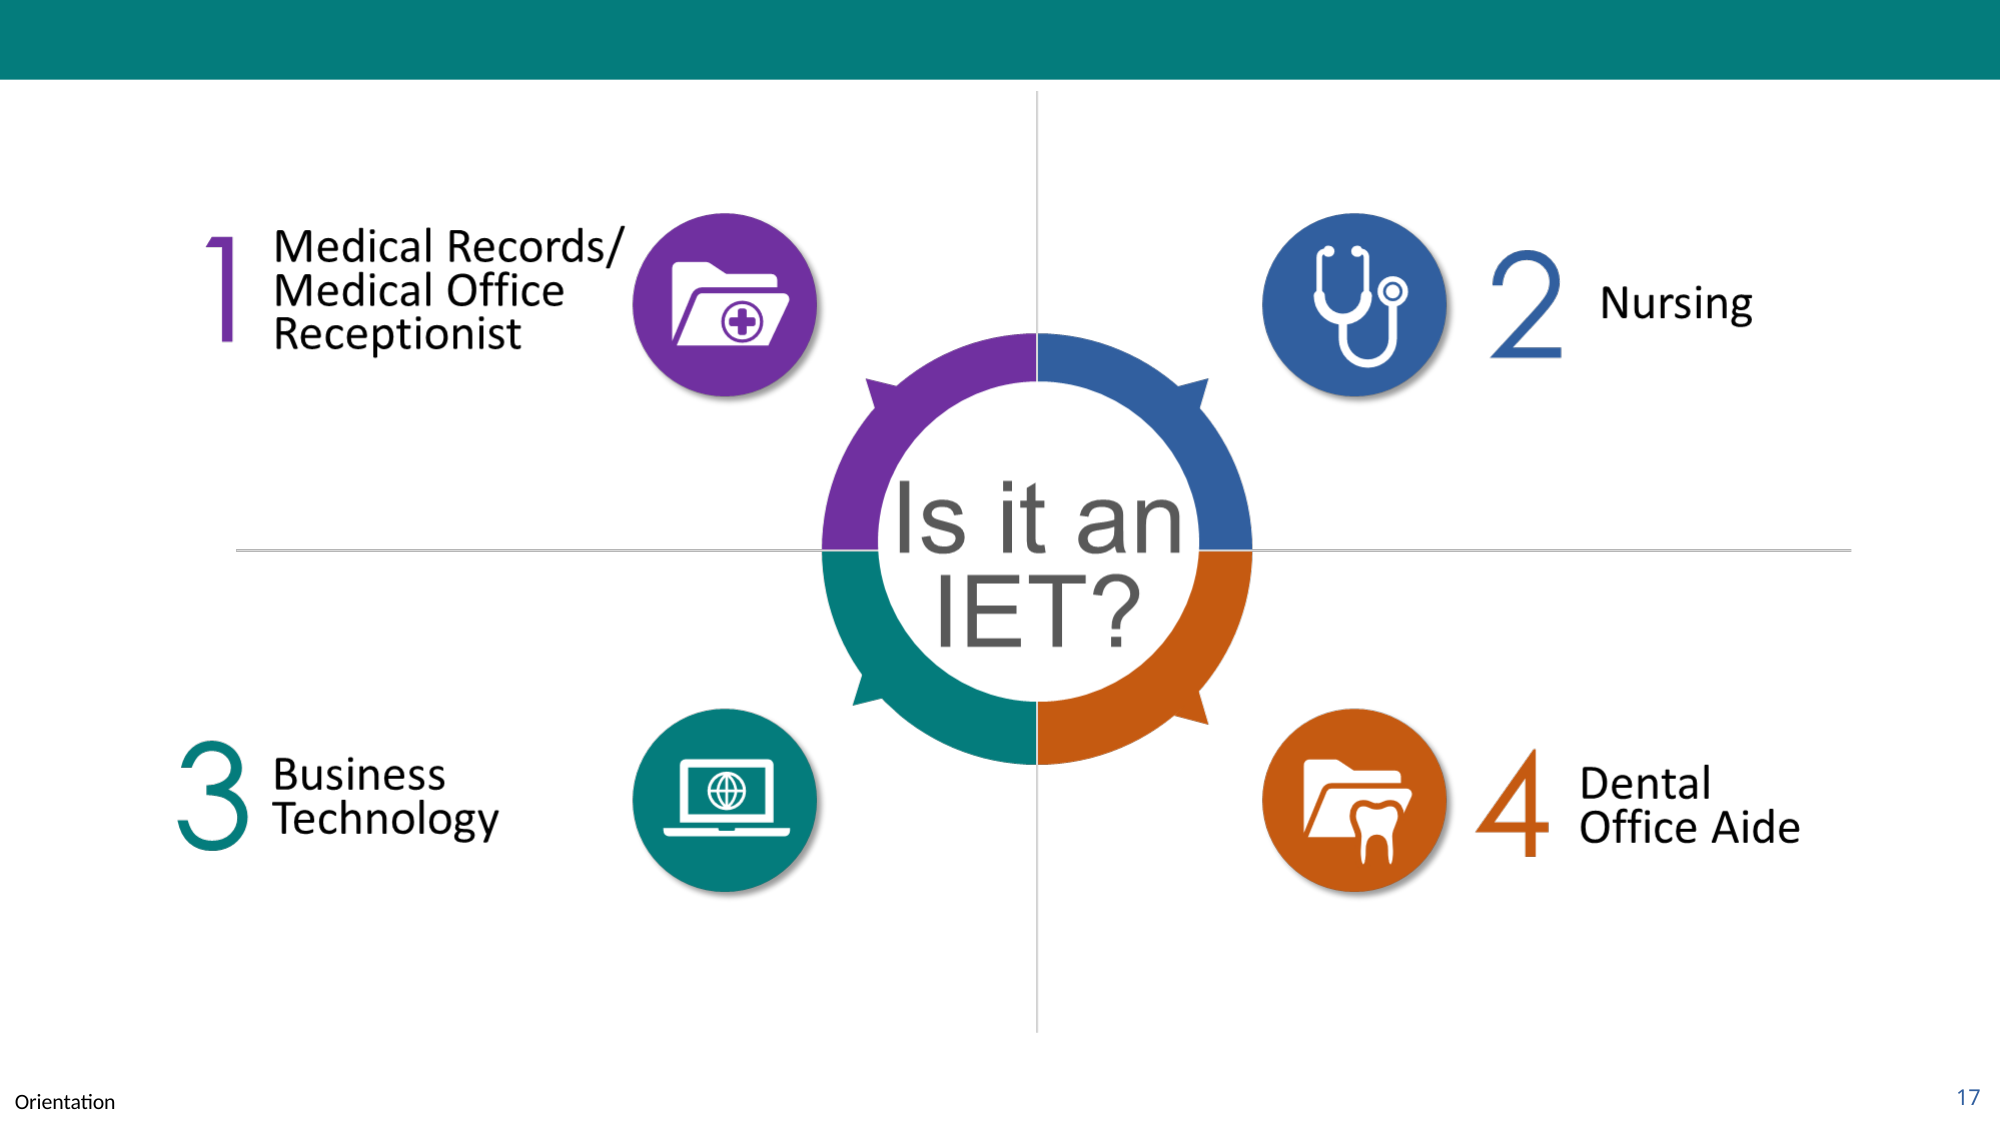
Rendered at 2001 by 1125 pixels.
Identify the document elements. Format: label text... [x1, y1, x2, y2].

footer Orientation [0, 1074, 675, 1122]
picture [84, 91, 1916, 1034]
text_box 17 [1546, 1074, 1996, 1122]
